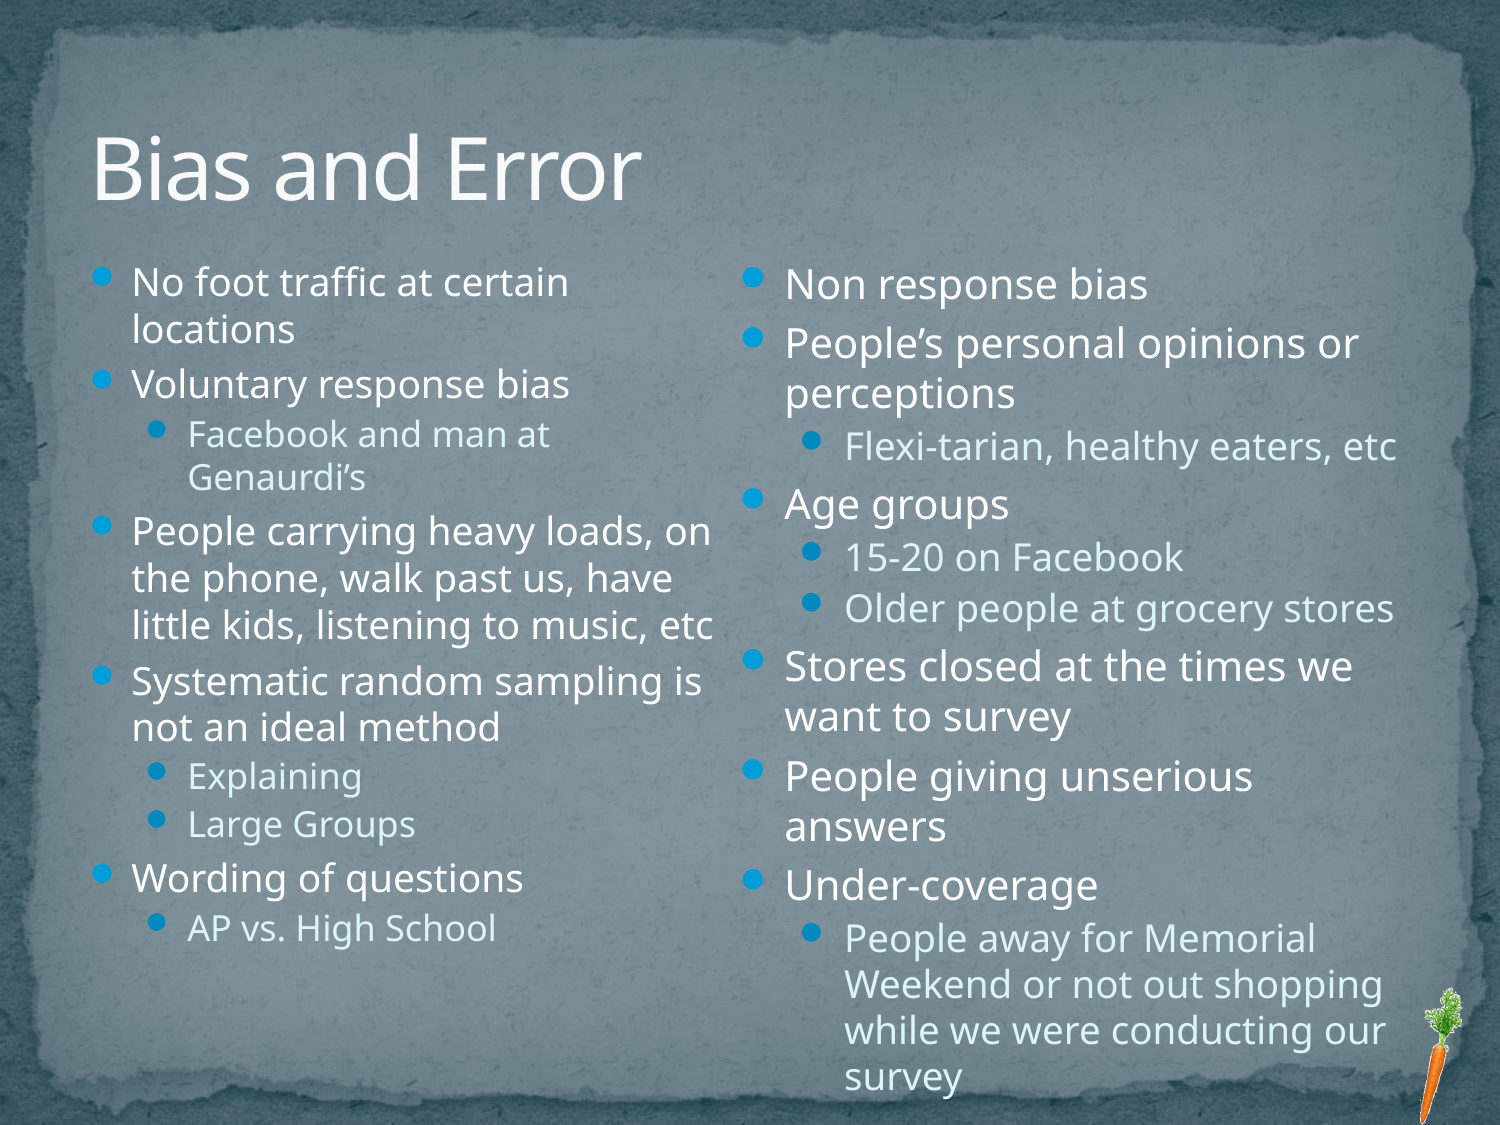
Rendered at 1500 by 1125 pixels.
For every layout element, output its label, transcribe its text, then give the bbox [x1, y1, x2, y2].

picture [1412, 987, 1467, 1125]
list Non response bias People’s personal opinions or perceptions Flexi-tarian, healthy eaters, etc Age groups 15-20 on Facebook Older people at grocery stores Stores closed at the times we want to survey People giving unserious answers Under-coverage People away for Memorial Weekend or not out shopping while we were conducting our survey [725, 249, 1429, 1125]
title Bias and Error [74, 24, 1425, 225]
list No foot traffic at certain locations Voluntary response bias Facebook and man at Genaurdi’s People carrying heavy loads, on the phone, walk past us, have little kids, listening to music, etc Systematic random sampling is not an ideal method Explaining Large Groups Wording of questions AP vs. High School [75, 249, 725, 1000]
